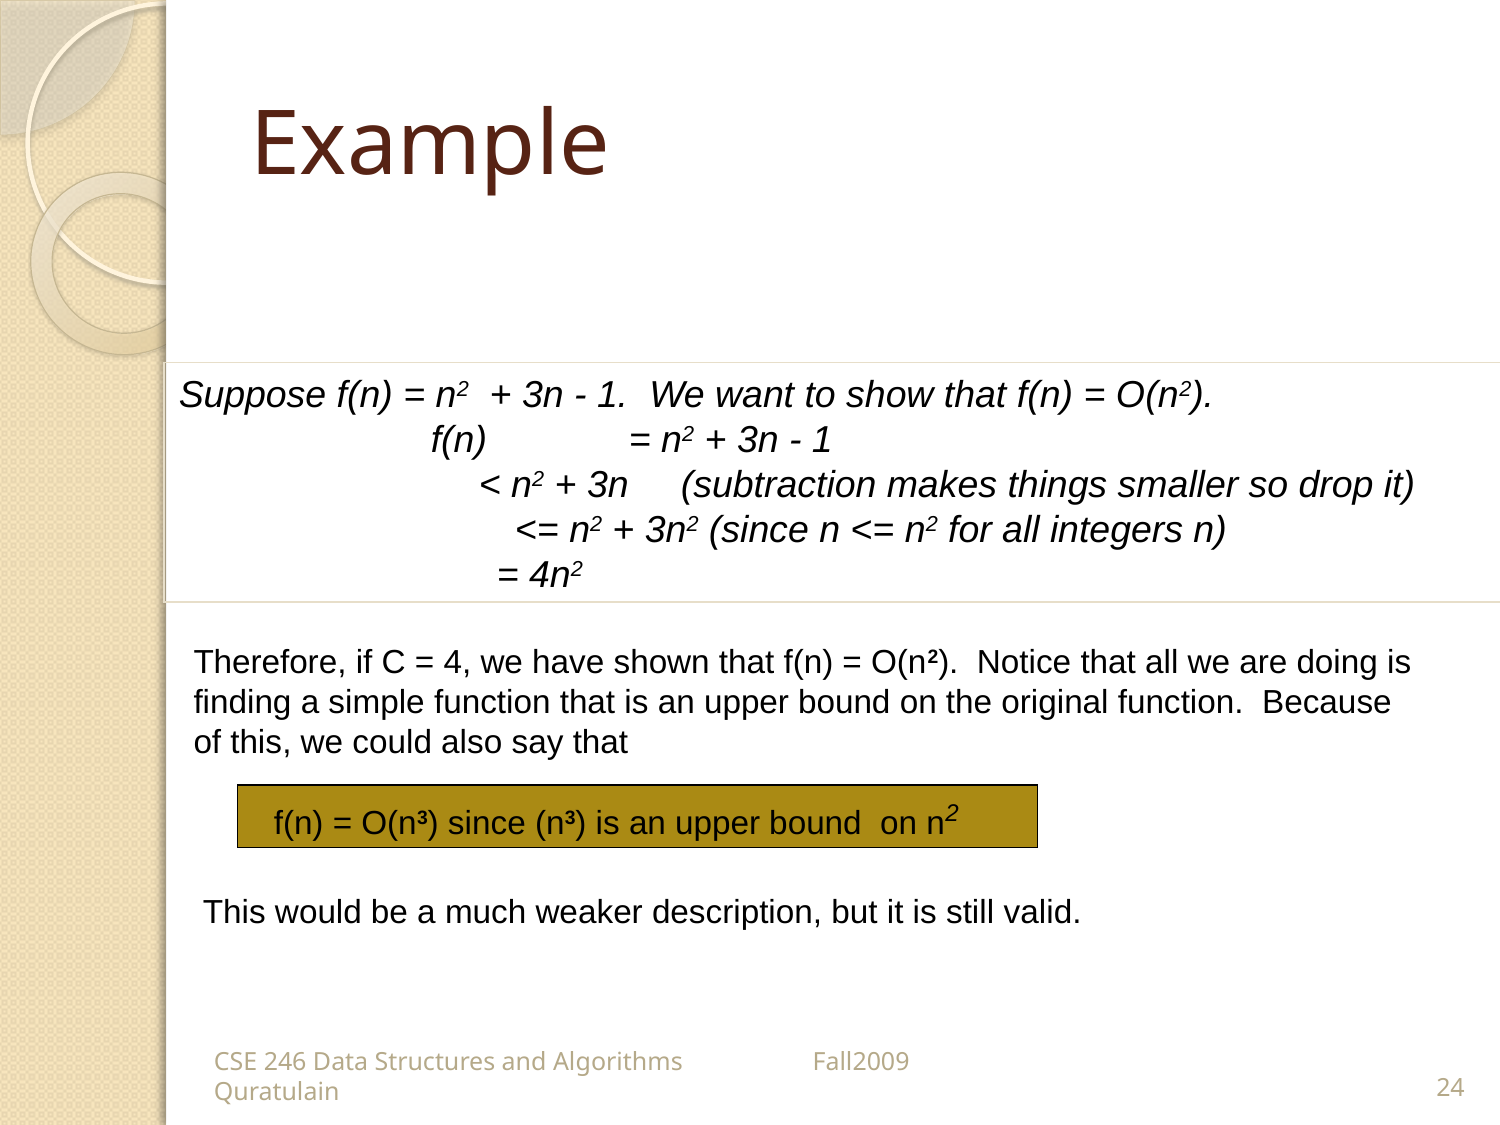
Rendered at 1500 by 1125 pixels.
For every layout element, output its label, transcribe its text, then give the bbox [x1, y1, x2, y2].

title Example [235, 45, 1466, 233]
text_box [237, 785, 249, 848]
text_box [1025, 785, 1038, 848]
text_box Therefore, if C = 4, we have shown that f(n) = O(n2). Notice that all we are doing is finding a simple function that is an upper bound on the original function. Because of this, we could also say that This would be a much weaker description, but it is still valid. [178, 632, 1442, 937]
slide_number 24 [1413, 1034, 1488, 1113]
text_box f(n) = O(n3) since (n3) is an upper bound on n2 [249, 785, 1025, 850]
footer CSE 246 Data Structures and Algorithms Fall2009 Quratulain [199, 1034, 1413, 1113]
text_box Suppose f(n) = n2 + 3n - 1. We want to show that f(n) = O(n2). f(n) = n2 + 3n - 1 < n2 + 3n (subtraction makes things smaller so drop it) <= n2 + 3n2 (since n <= n2 for all integers n) = 4n2 [164, 362, 1500, 603]
